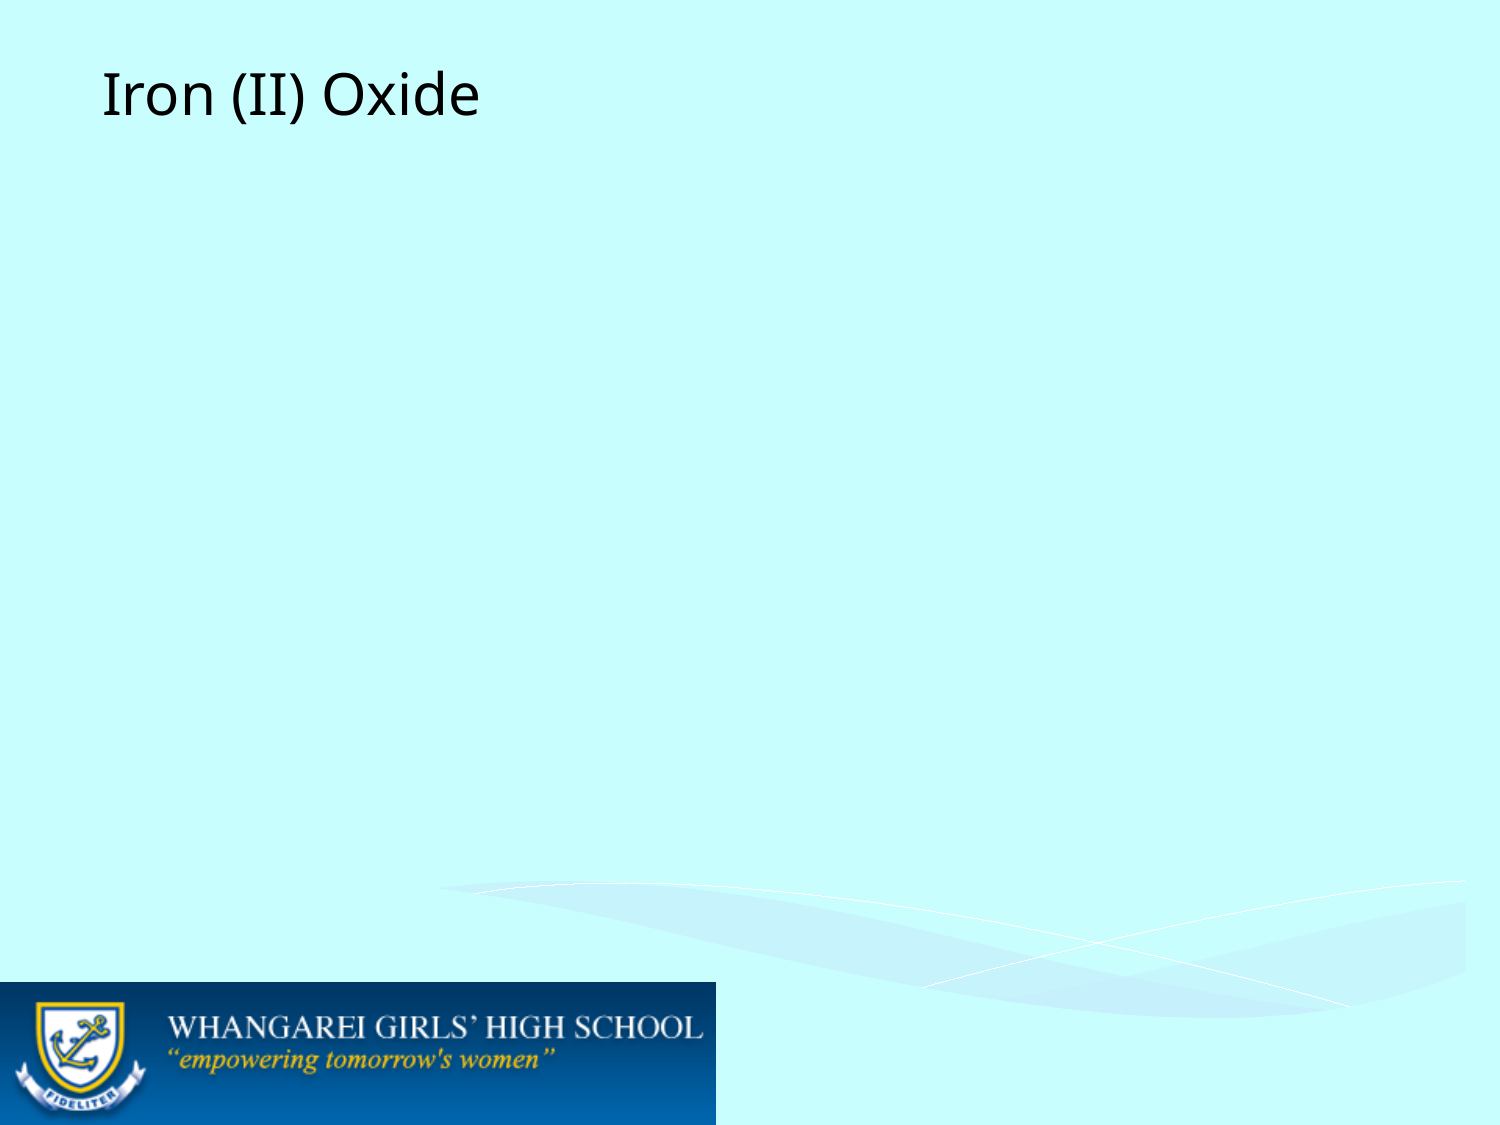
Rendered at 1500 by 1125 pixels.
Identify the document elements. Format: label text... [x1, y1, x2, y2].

picture [0, 982, 716, 1125]
text_box Iron (II) Oxide [87, 50, 588, 135]
